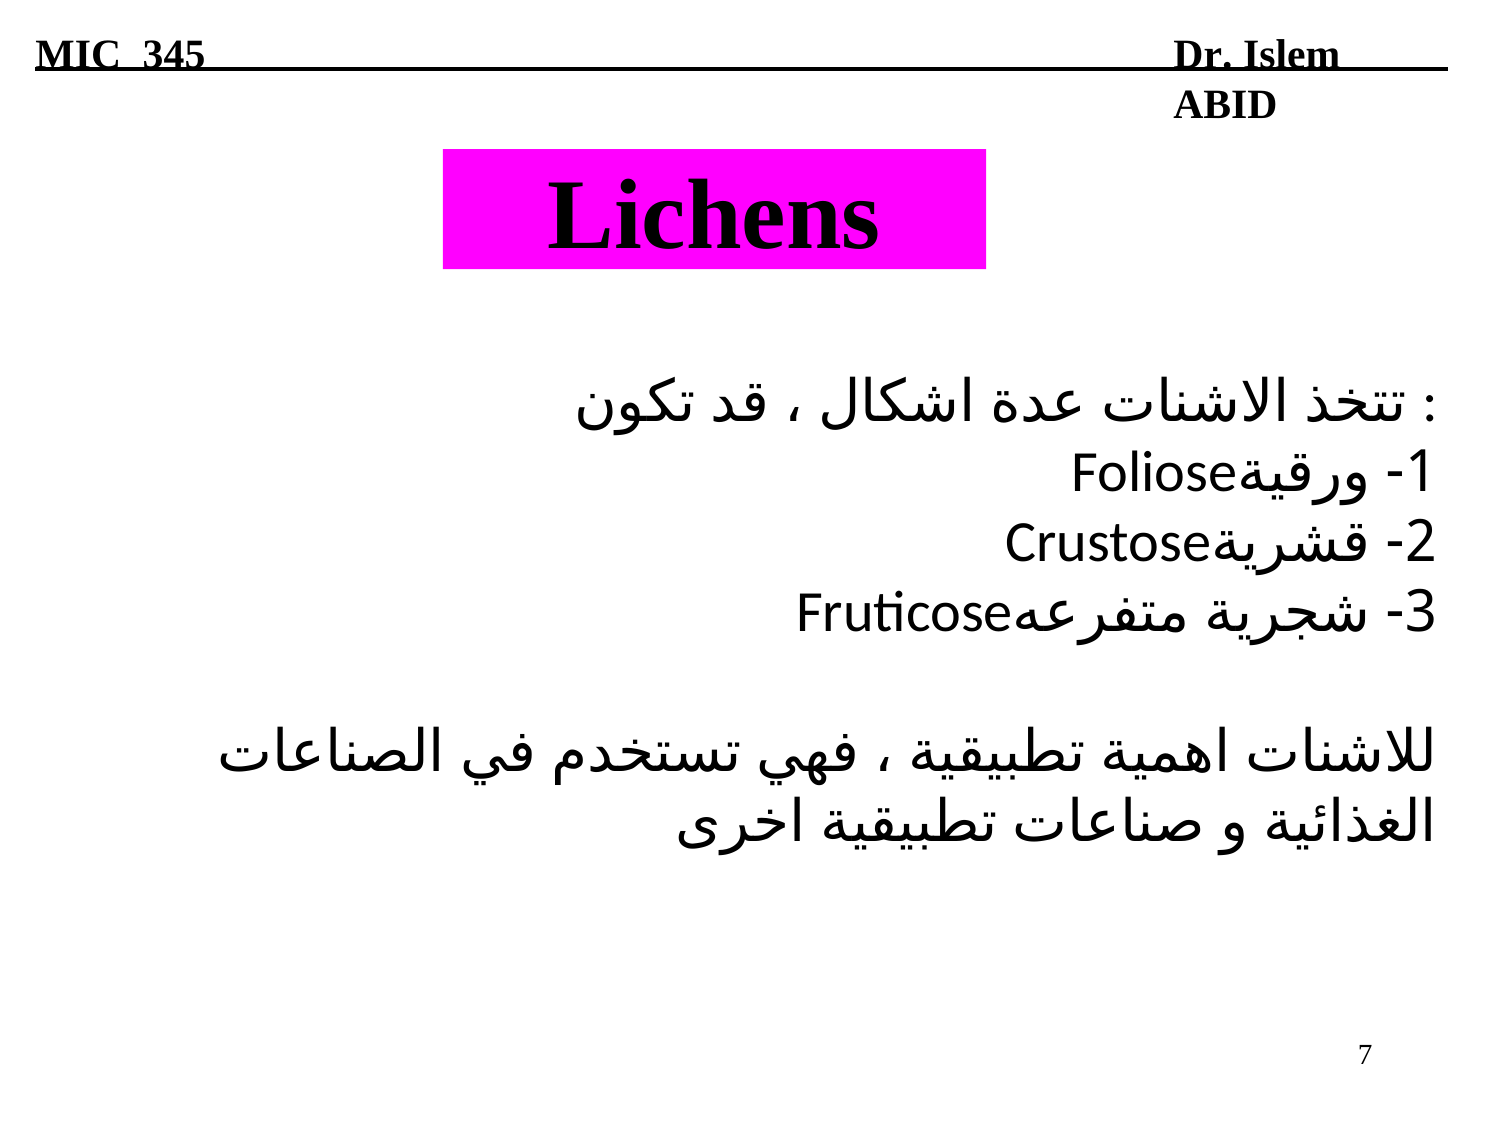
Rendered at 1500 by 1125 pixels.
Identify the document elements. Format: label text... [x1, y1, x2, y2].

slide_number 7 [1341, 1035, 1377, 1125]
text_box Lichens [442, 149, 987, 270]
text_box تتخذ الاشنات عدة اشكال ، قد تكون : 1- ورقيةFoliose 2- قشريةCrustose 3- شجرية متفرعهFruticose للاشنات اهمية تطبيقية ، فهي تستخدم في الصناعات الغذائية و صناعات تطبيقية اخرى [89, 363, 1438, 923]
text_box MIC 345 [33, 27, 207, 78]
text_box Dr. Islem ABID [1171, 26, 1451, 127]
